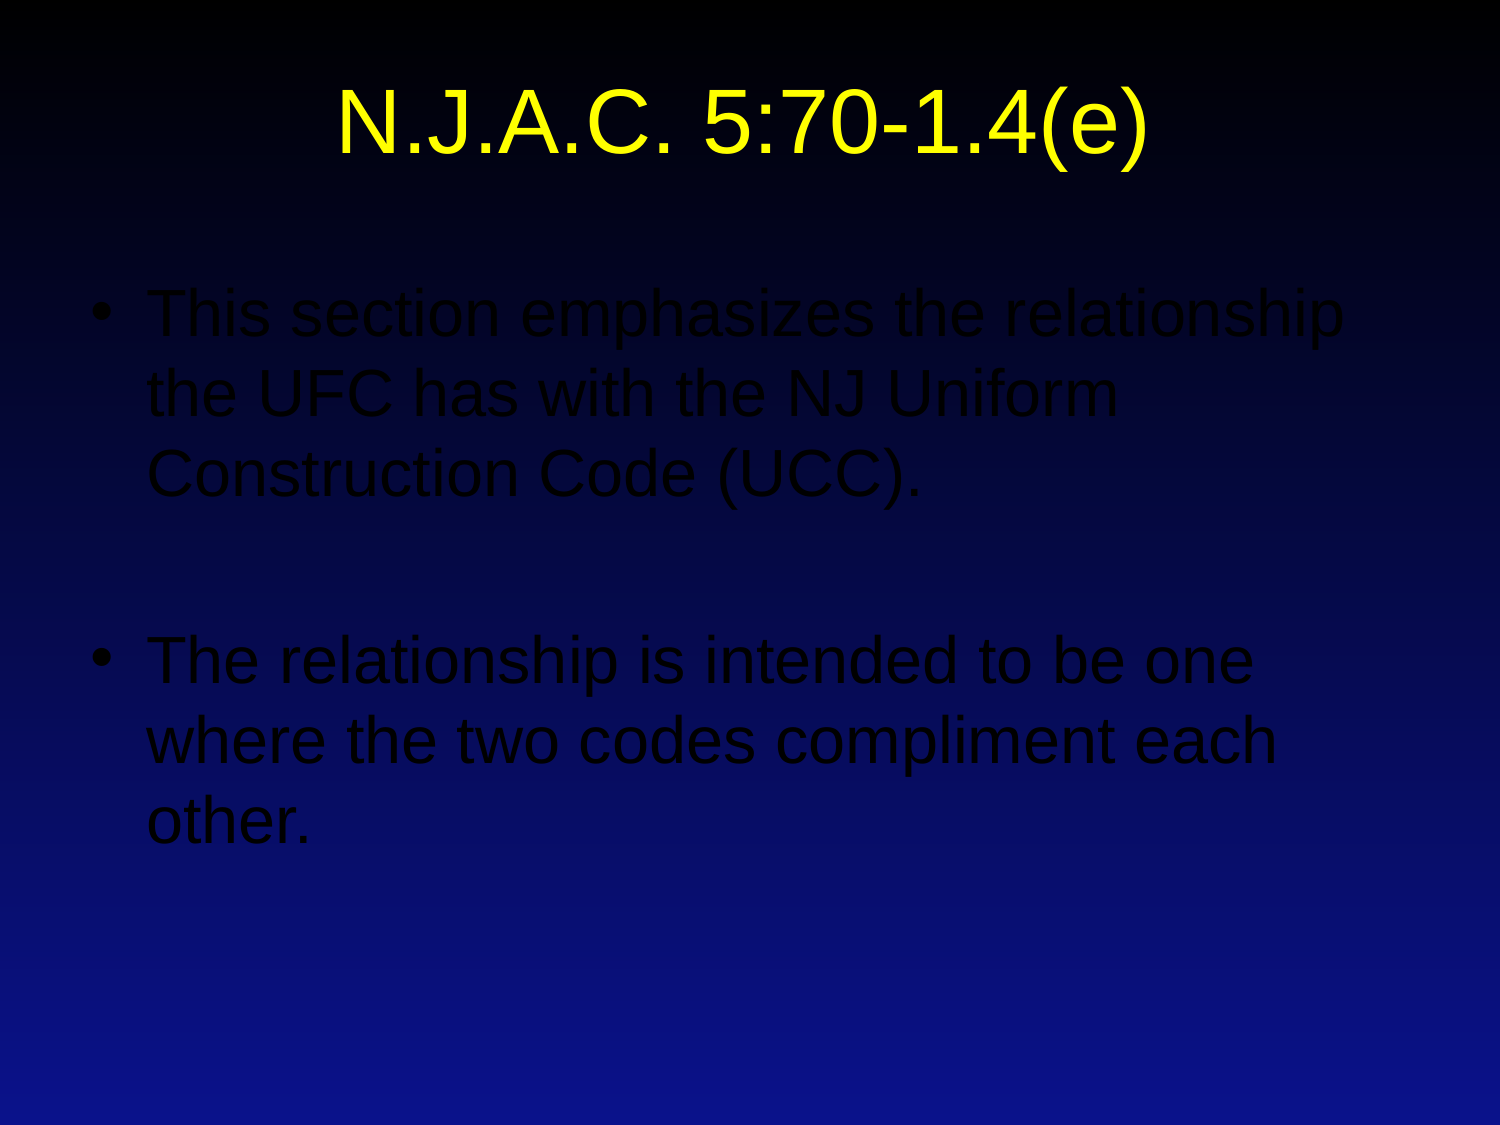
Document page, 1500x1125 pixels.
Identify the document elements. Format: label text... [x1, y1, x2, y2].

list This section emphasizes the relationship the UFC has with the NJ Uniform Construction Code (UCC). The relationship is intended to be one where the two codes compliment each other. [75, 262, 1425, 1005]
title N.J.A.C. 5:70-1.4(e) [125, 45, 1363, 188]
